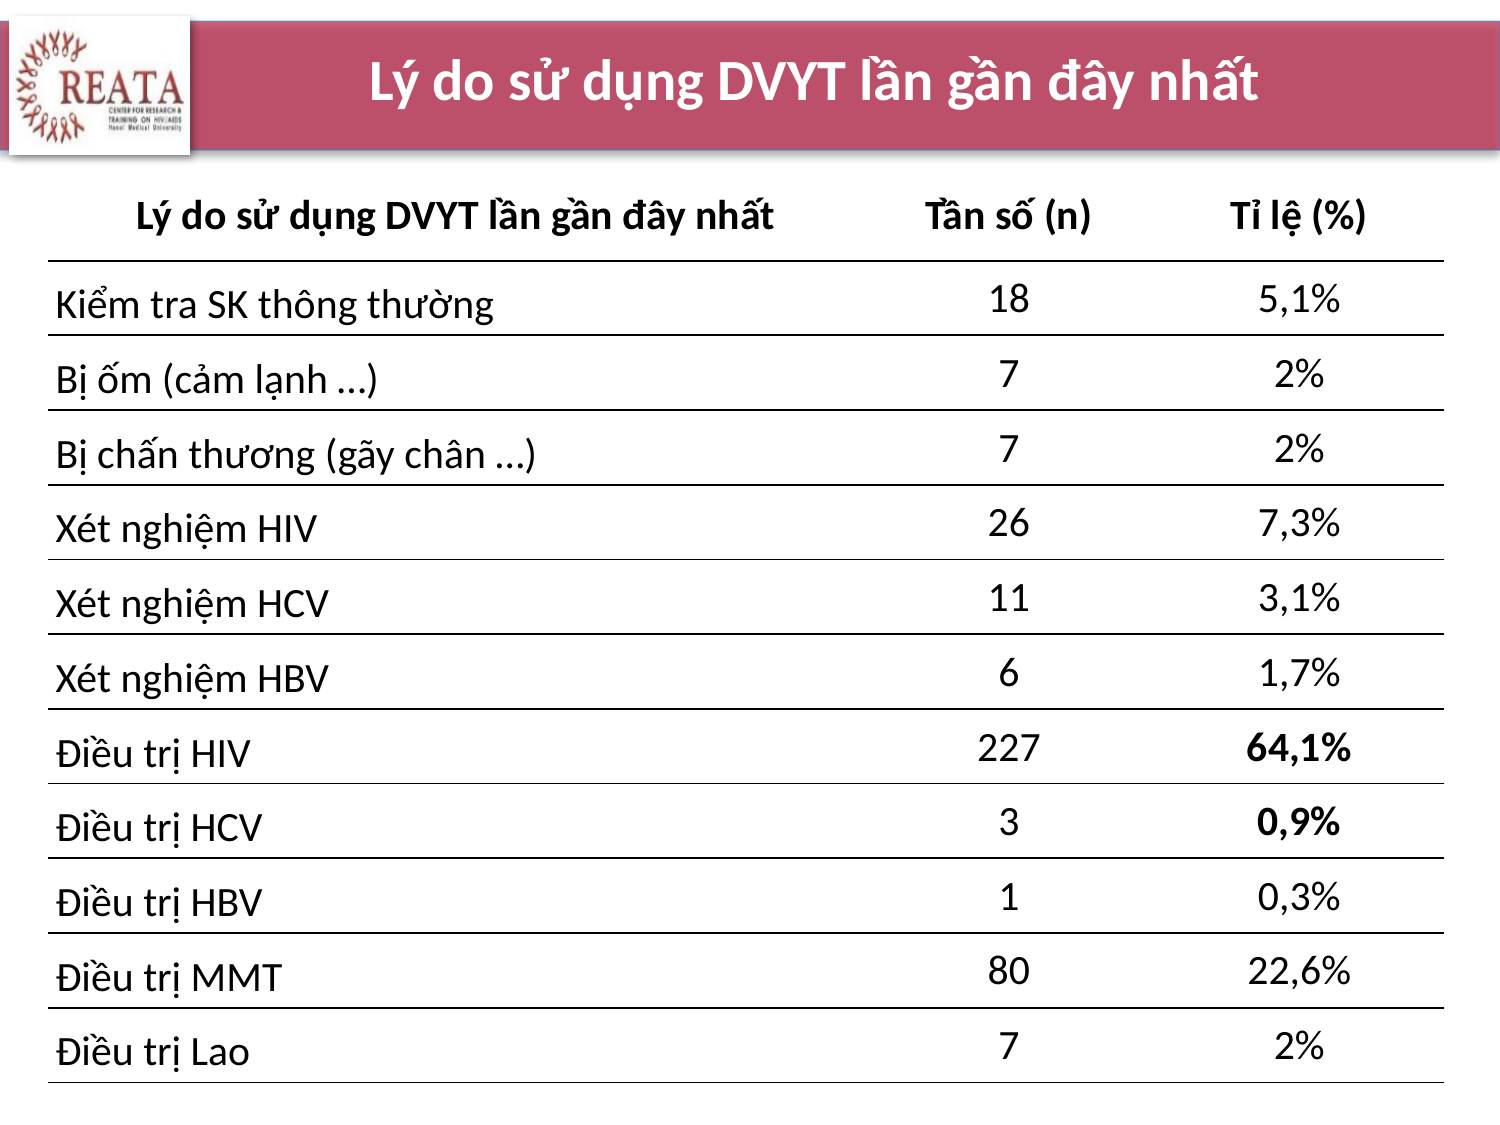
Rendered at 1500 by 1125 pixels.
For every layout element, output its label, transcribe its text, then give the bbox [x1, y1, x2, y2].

table_cell 3,1% [1154, 560, 1444, 633]
table_cell Điều trị HIV [48, 710, 864, 783]
table_header Tần số (n) [864, 178, 1154, 260]
table_cell 1 [864, 859, 1154, 932]
table_cell 2% [1154, 336, 1444, 409]
table_cell 0,9% [1154, 784, 1444, 857]
table_cell Xét nghiệm HBV [48, 635, 864, 708]
table_cell 18 [864, 262, 1154, 334]
table_cell Điều trị Lao [48, 1009, 864, 1082]
table_header Lý do sử dụng DVYT lần gần đây nhất [48, 178, 864, 260]
table_cell 2% [1154, 411, 1444, 484]
table_cell 26 [864, 486, 1154, 559]
table_header Tỉ lệ (%) [1154, 178, 1444, 260]
table_cell Điều trị MMT [48, 934, 864, 1007]
title Lý do sử dụng DVYT lần gần đây nhất [204, 37, 1425, 135]
table_cell 5,1% [1154, 262, 1444, 334]
table_cell 0,3% [1154, 859, 1444, 932]
picture [9, 16, 190, 155]
table_cell 6 [864, 635, 1154, 708]
table_cell 1,7% [1154, 635, 1444, 708]
table_cell Bị ốm (cảm lạnh …) [48, 336, 864, 409]
table_cell 80 [864, 934, 1154, 1007]
table_cell Xét nghiệm HCV [48, 560, 864, 633]
table_cell 64,1% [1154, 710, 1444, 783]
table_cell 7,3% [1154, 486, 1444, 559]
table_cell 22,6% [1154, 934, 1444, 1007]
table_cell Xét nghiệm HIV [48, 486, 864, 559]
table_cell 7 [864, 336, 1154, 409]
table_cell Điều trị HCV [48, 784, 864, 857]
table_cell Kiểm tra SK thông thường [48, 262, 864, 334]
table_cell 7 [864, 411, 1154, 484]
table_cell 3 [864, 784, 1154, 857]
table_cell 11 [864, 560, 1154, 633]
table_cell Bị chấn thương (gãy chân …) [48, 411, 864, 484]
table_cell Điều trị HBV [48, 859, 864, 932]
table_cell 7 [864, 1009, 1154, 1082]
table_cell 227 [864, 710, 1154, 783]
table_cell 2% [1154, 1009, 1444, 1082]
